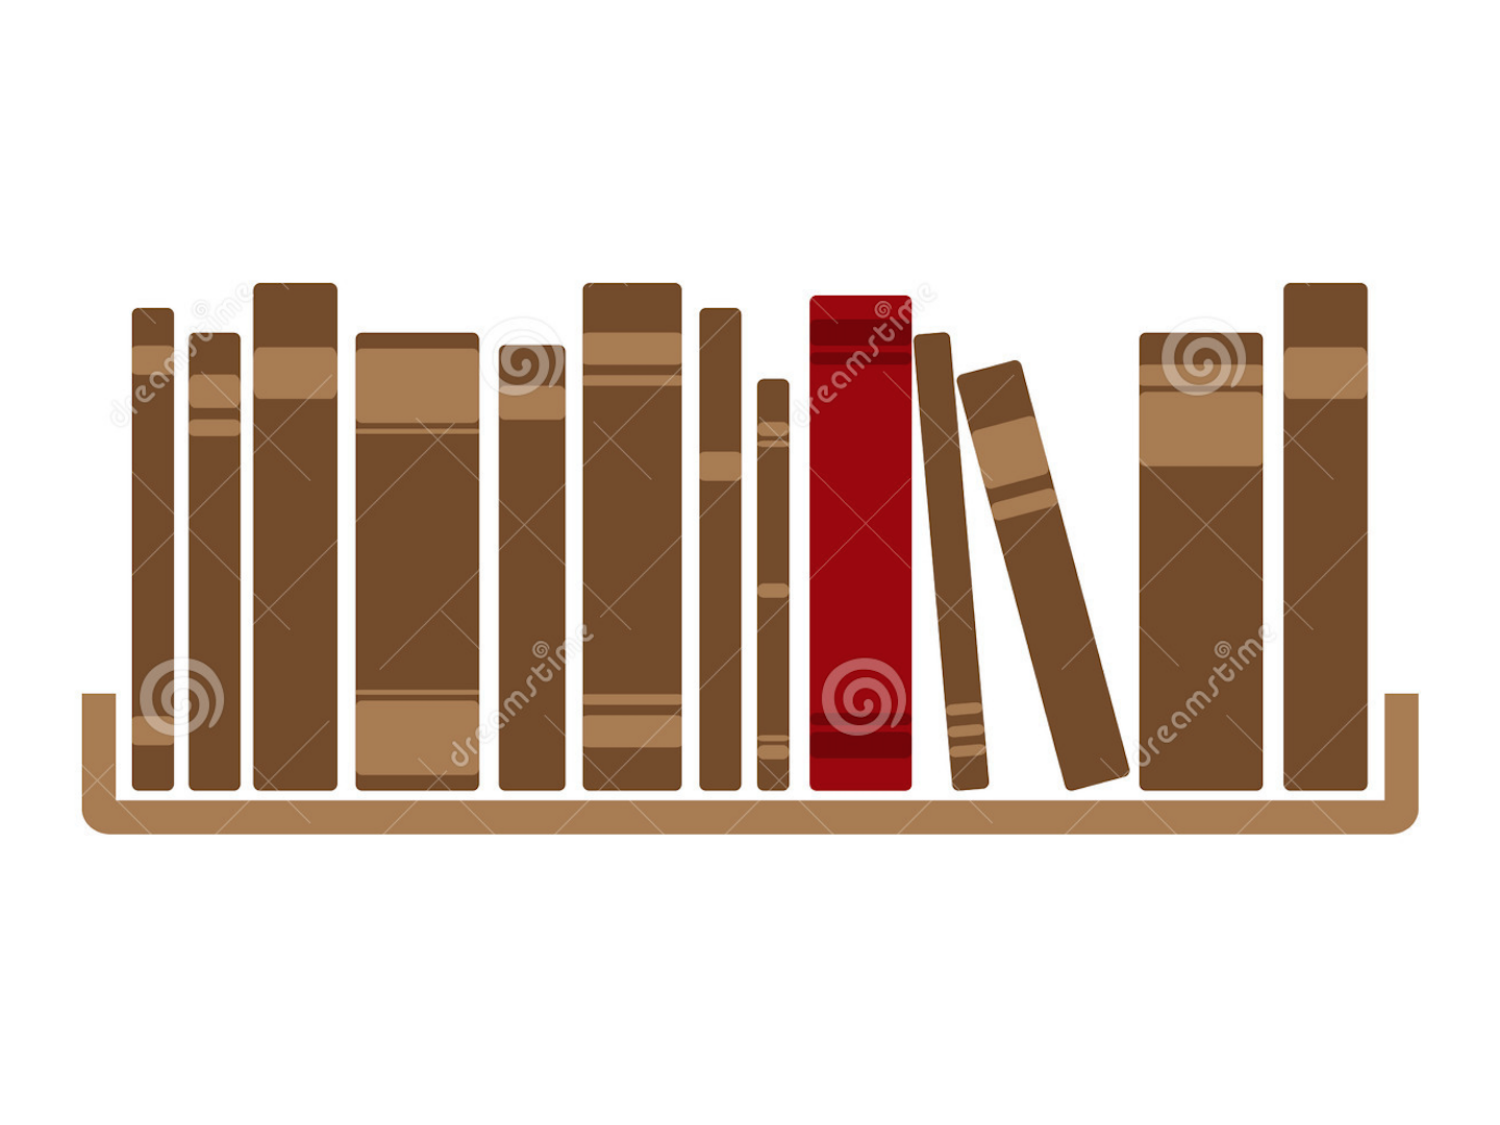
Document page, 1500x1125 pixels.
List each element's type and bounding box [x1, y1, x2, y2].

picture [49, 208, 1449, 915]
